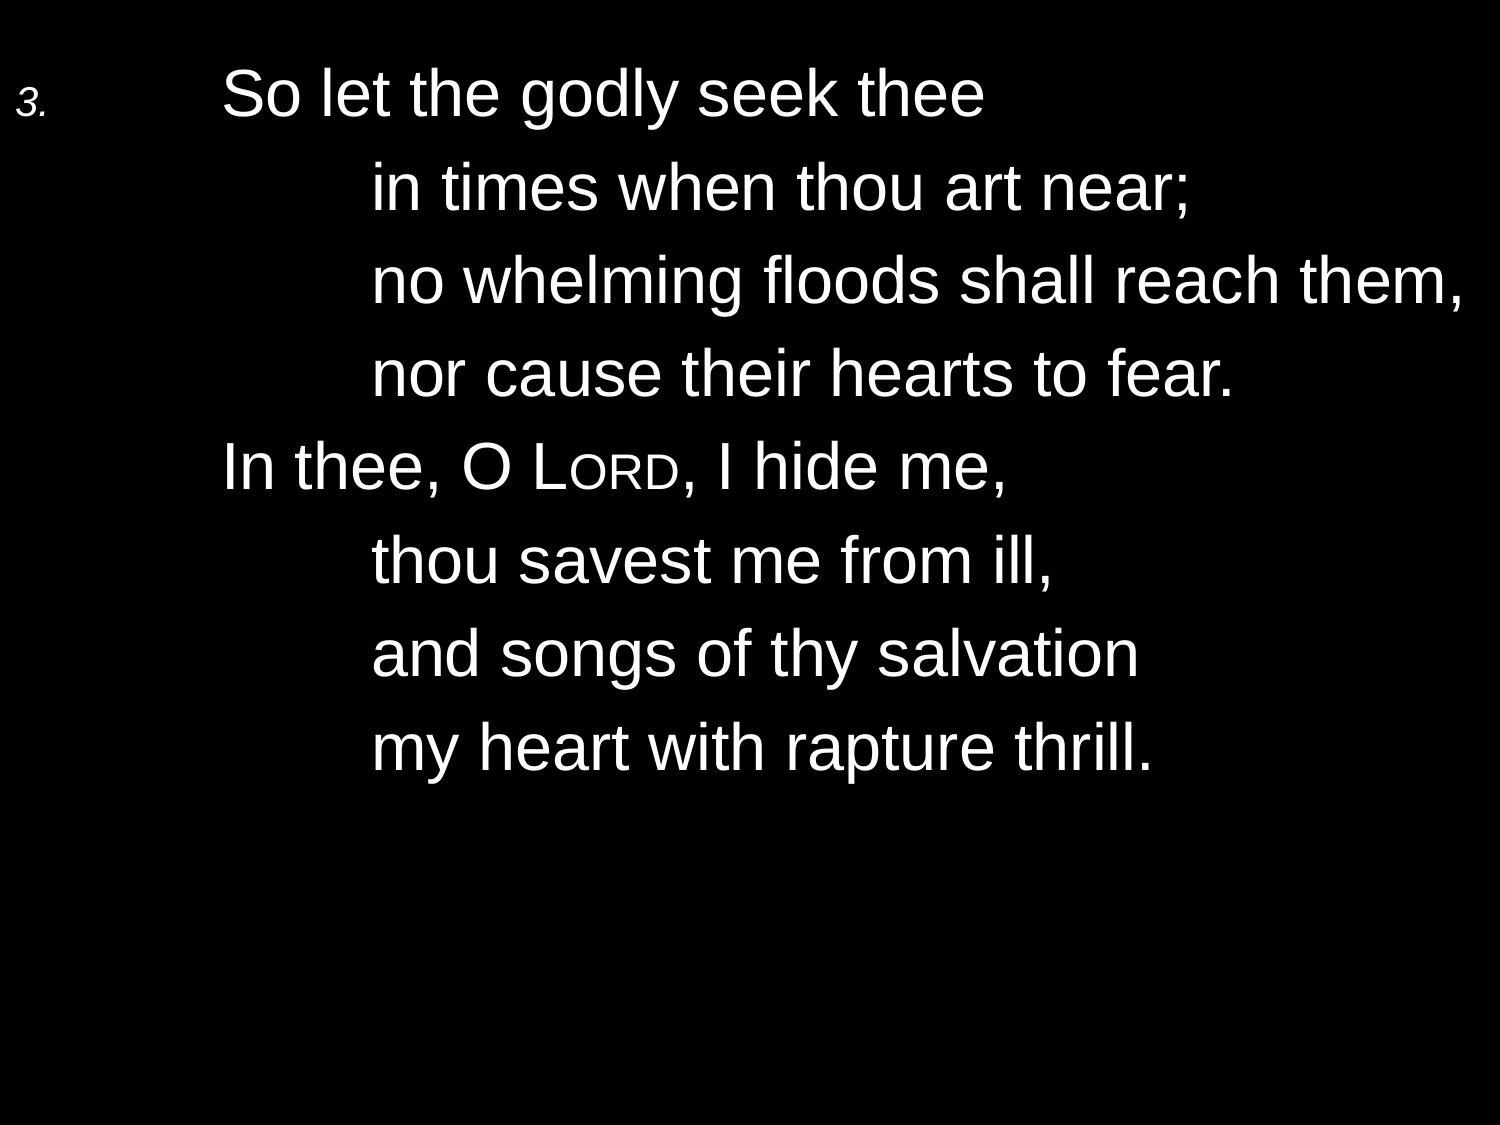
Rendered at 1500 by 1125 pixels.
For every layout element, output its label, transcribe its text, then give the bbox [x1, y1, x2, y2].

list 3. So let the godly seek thee in times when thou art near; no whelming floods shall reach them, nor cause their hearts to fear. In thee, O Lord, I hide me, thou savest me from ill, and songs of thy salvation my heart with rapture thrill. [0, 42, 1500, 1047]
